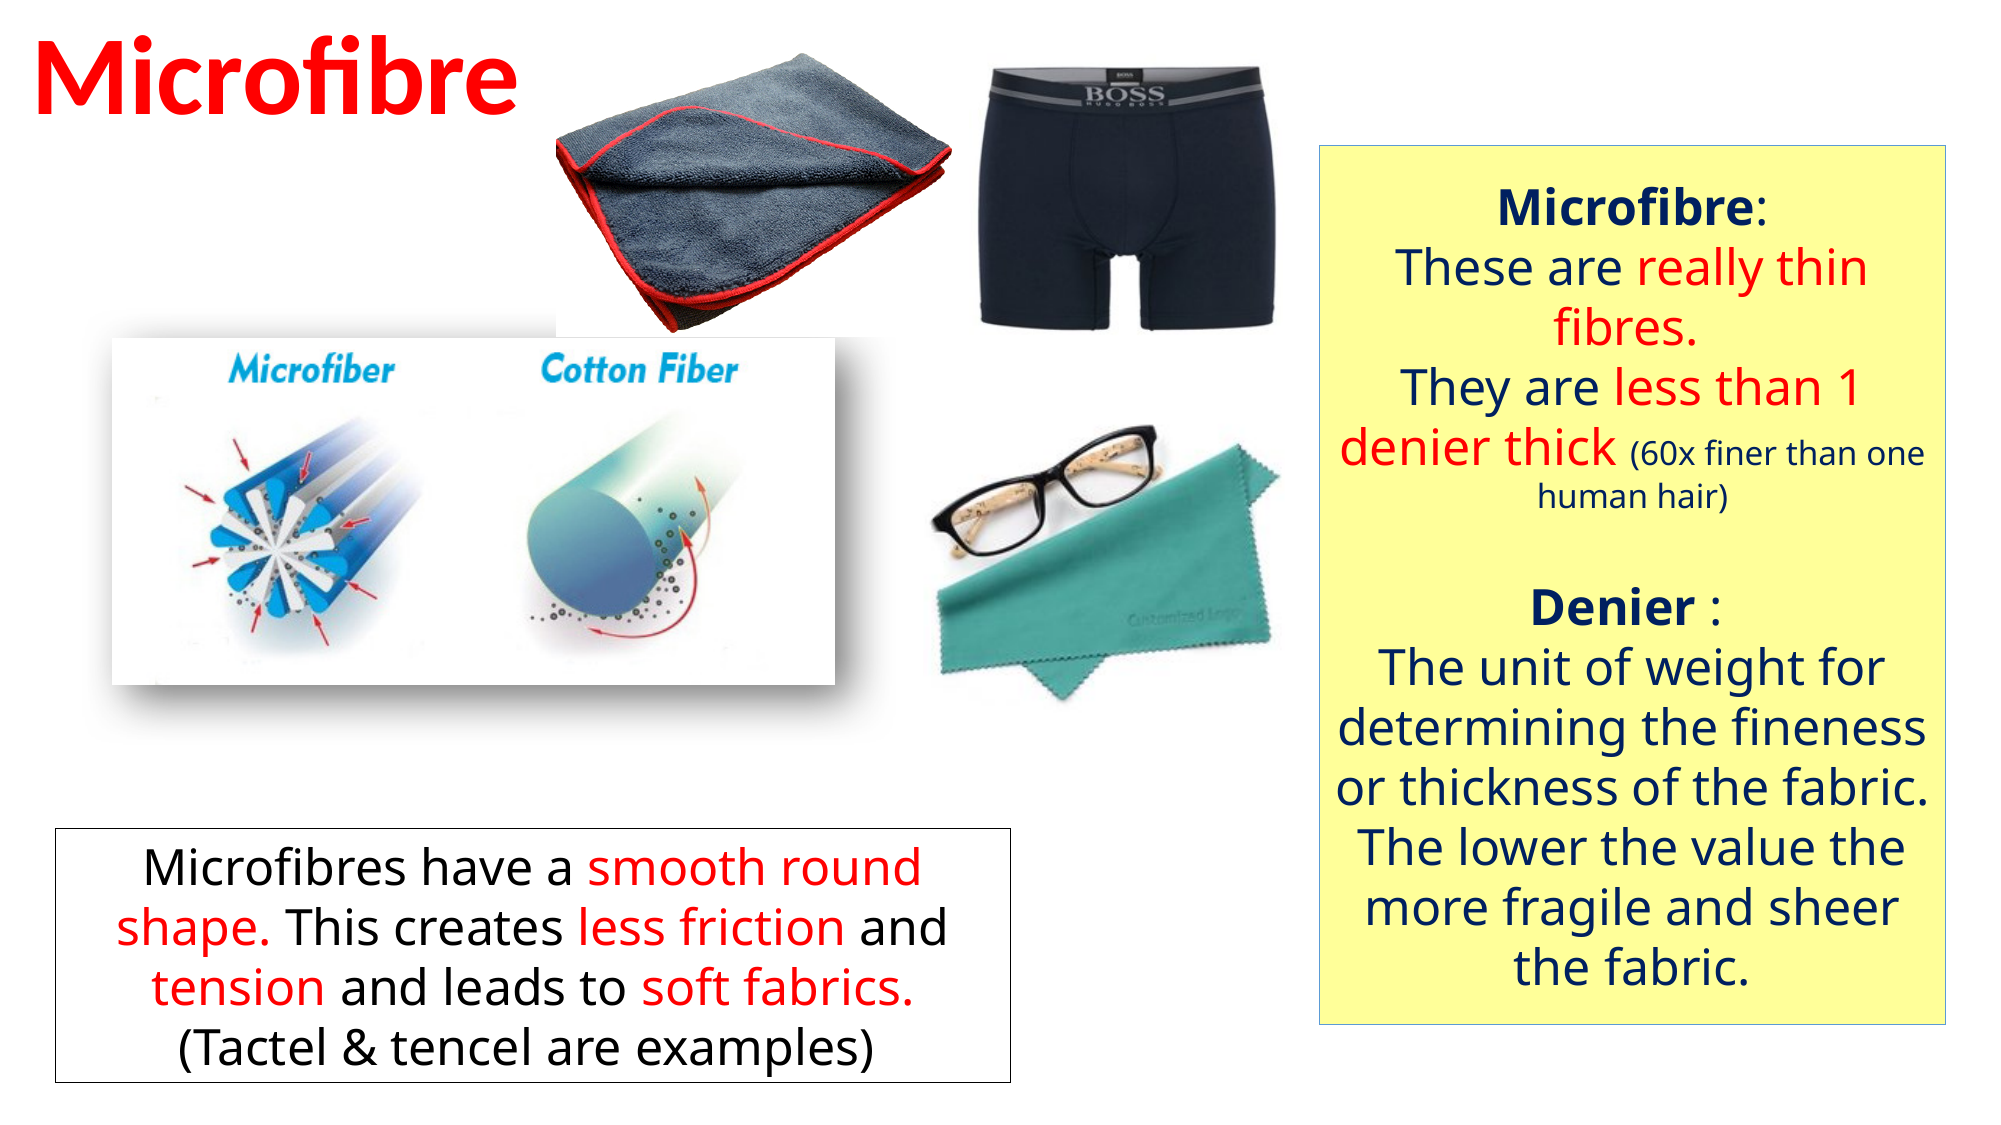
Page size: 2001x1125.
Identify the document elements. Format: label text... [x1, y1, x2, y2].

picture [112, 338, 835, 685]
text_box Microfibre [12, 0, 539, 145]
picture [556, 46, 952, 337]
picture [969, 50, 1285, 342]
text_box Microfibres have a smooth round shape. This creates less friction and tension and leads to soft fabrics. (Tactel & tencel are examples) [55, 828, 1011, 1083]
text_box Microfibre: These are really thin fibres. They are less than 1 denier thick (60x finer than one human hair) Denier : The unit of weight for determining the fineness or thickness of the fabric. The lower the value the more fragile and sheer the fabric. [1319, 145, 1946, 1025]
picture [923, 399, 1285, 715]
